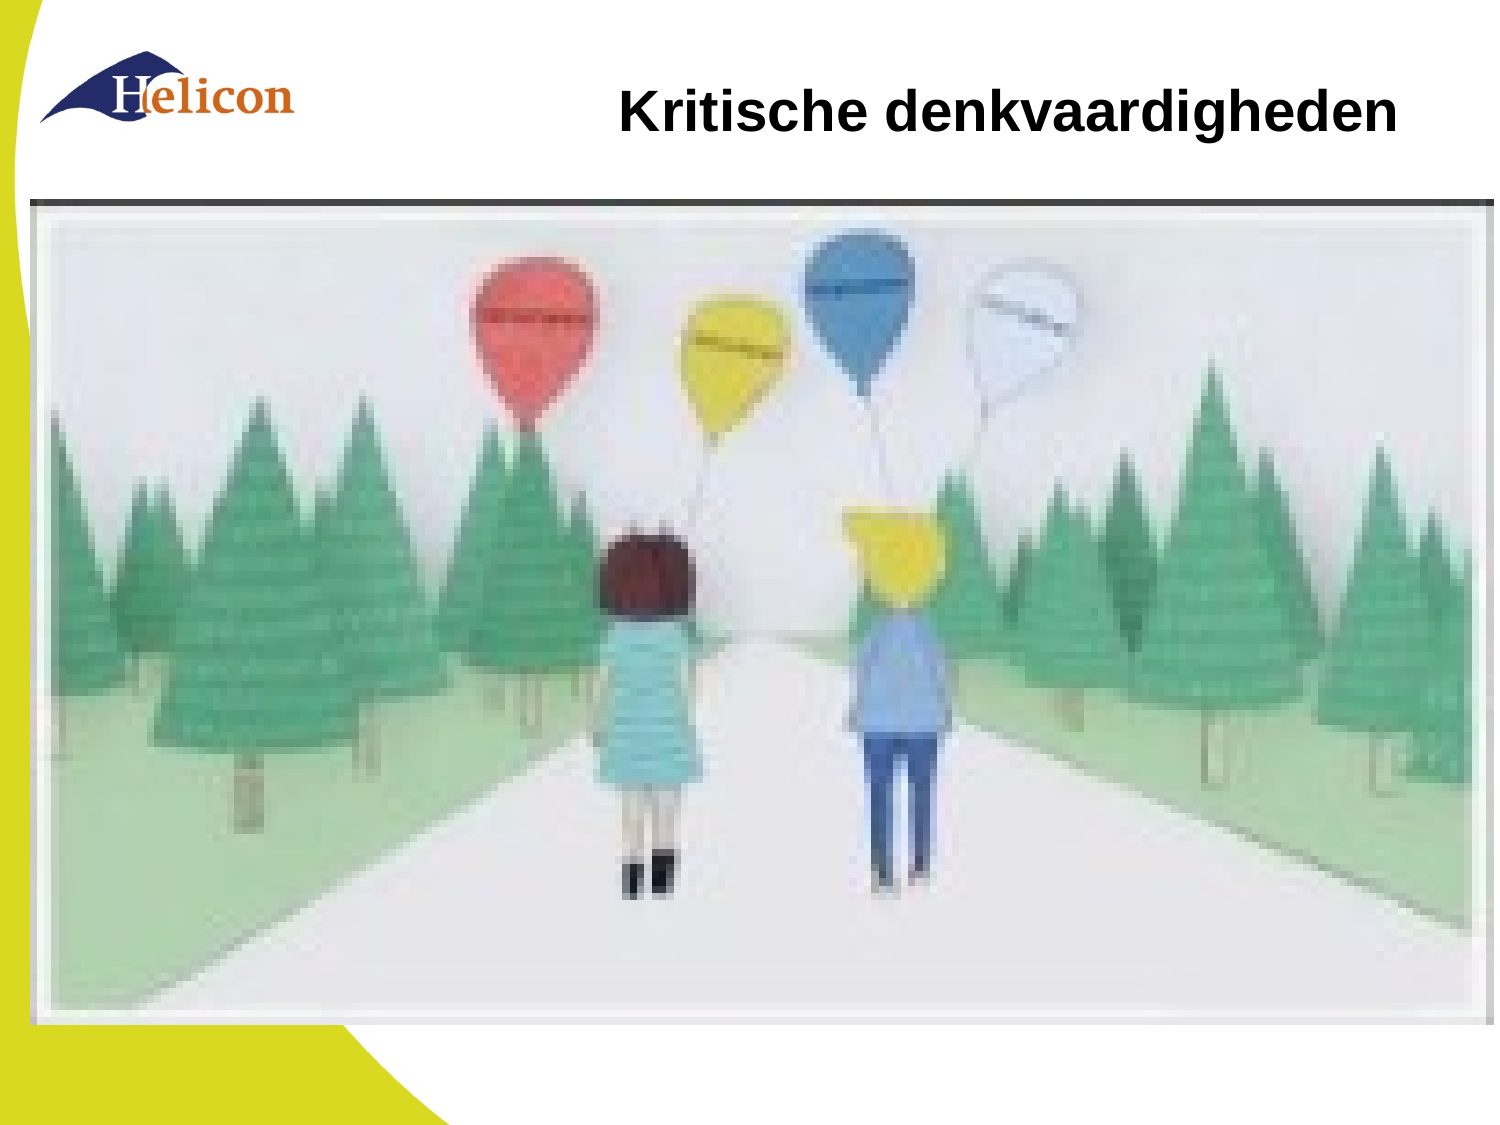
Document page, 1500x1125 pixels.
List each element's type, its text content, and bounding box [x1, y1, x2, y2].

title Kritische denkvaardigheden [324, 54, 1415, 161]
picture [0, 0, 1500, 1125]
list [29, 197, 1495, 1027]
